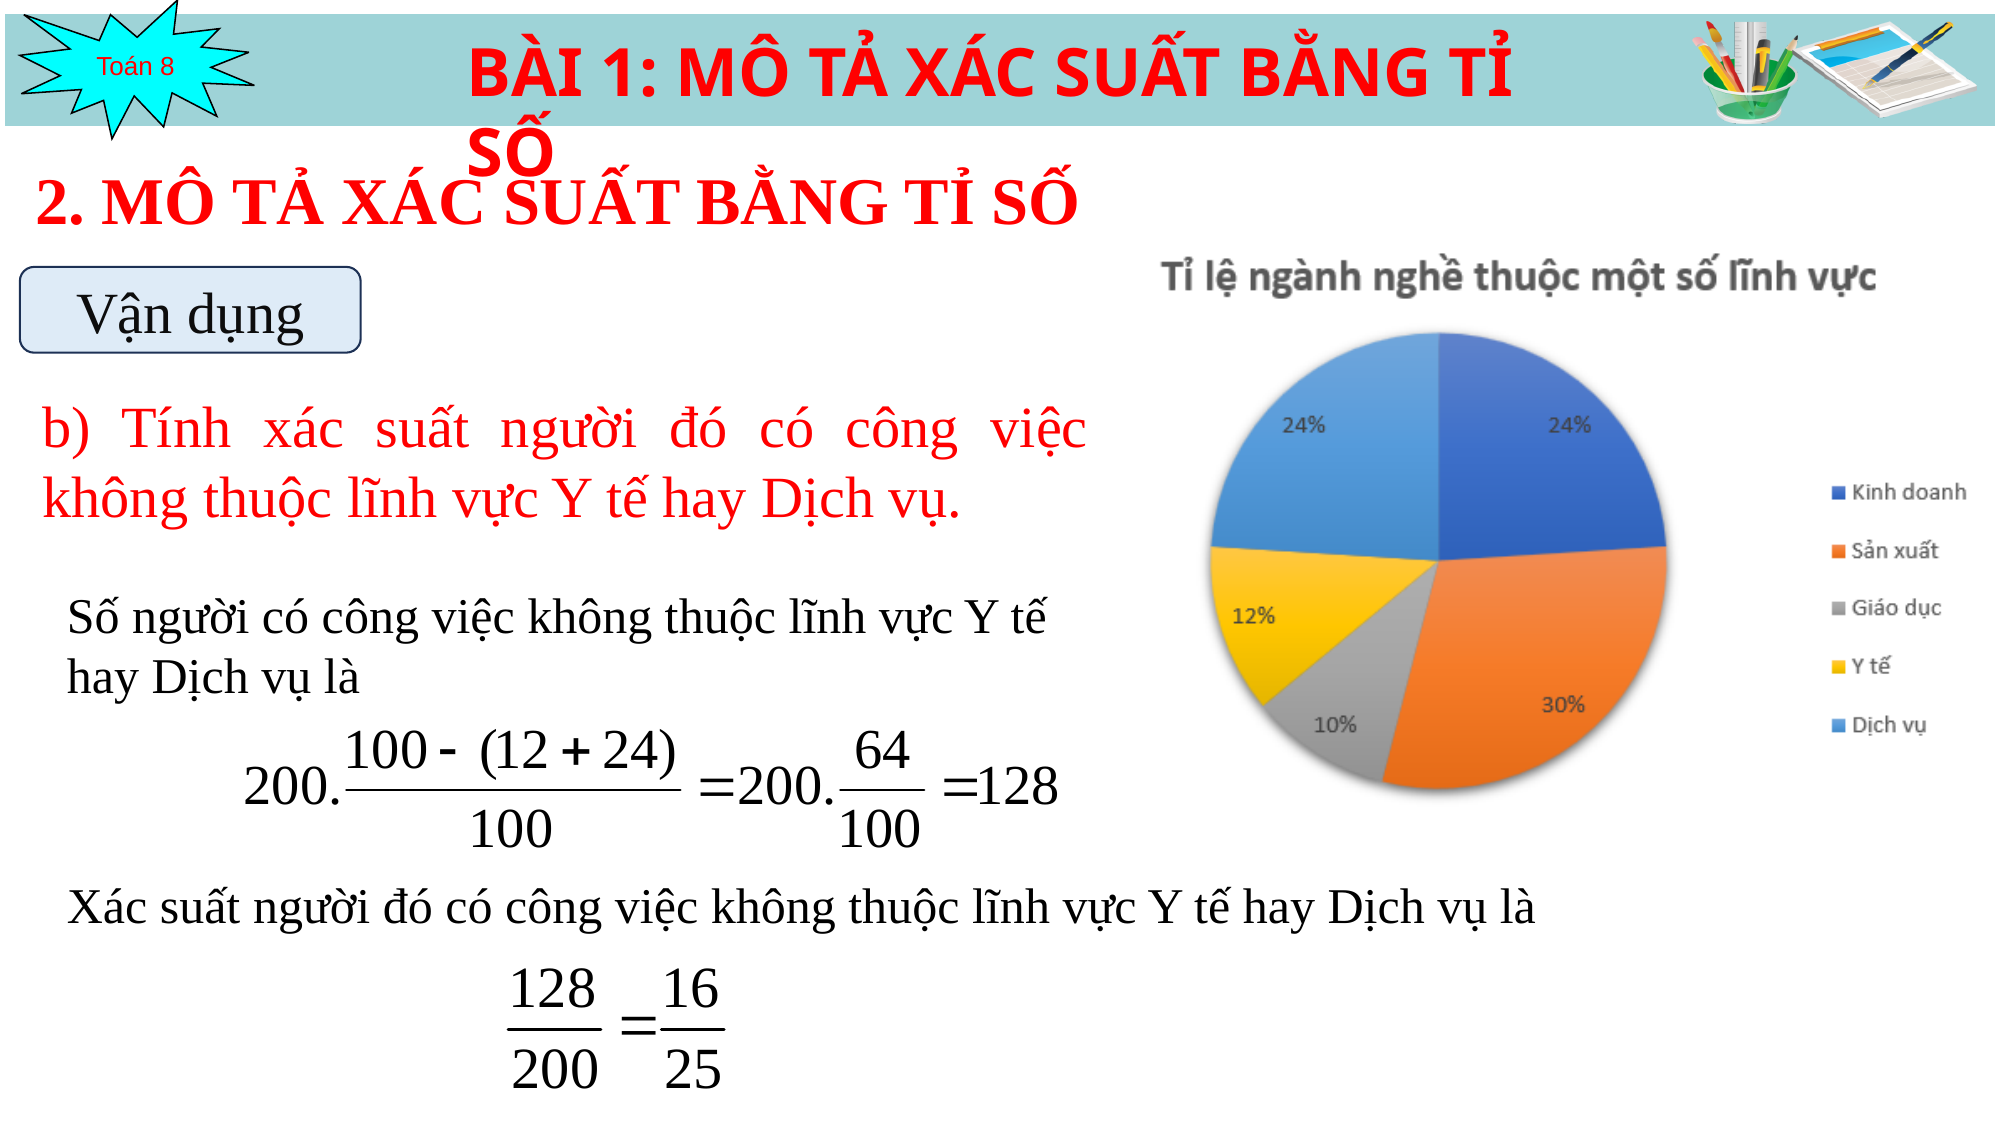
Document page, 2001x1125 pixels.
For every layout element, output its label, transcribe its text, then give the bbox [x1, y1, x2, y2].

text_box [0, 0, 2000, 139]
text_box Số người có công việc không thuộc lĩnh vực Y tế hay Dịch vụ là [52, 575, 1127, 711]
title 2. MÔ TẢ XÁC SUẤT BẰNG TỈ SỐ [20, 152, 1104, 254]
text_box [499, 951, 733, 1103]
picture [1127, 232, 1968, 818]
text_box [236, 715, 1067, 861]
text_box b) Tính xác suất người đó có công việc không thuộc lĩnh vực Y tế hay Dịch vụ. [27, 381, 1104, 537]
text_box BÀI 1: MÔ TẢ XÁC SUẤT BẰNG TỈ SỐ [452, 139, 1548, 198]
text_box Xác suất người đó có công việc không thuộc lĩnh vực Y tế hay Dịch vụ là [52, 866, 1612, 941]
text_box Vận dụng [18, 265, 362, 354]
